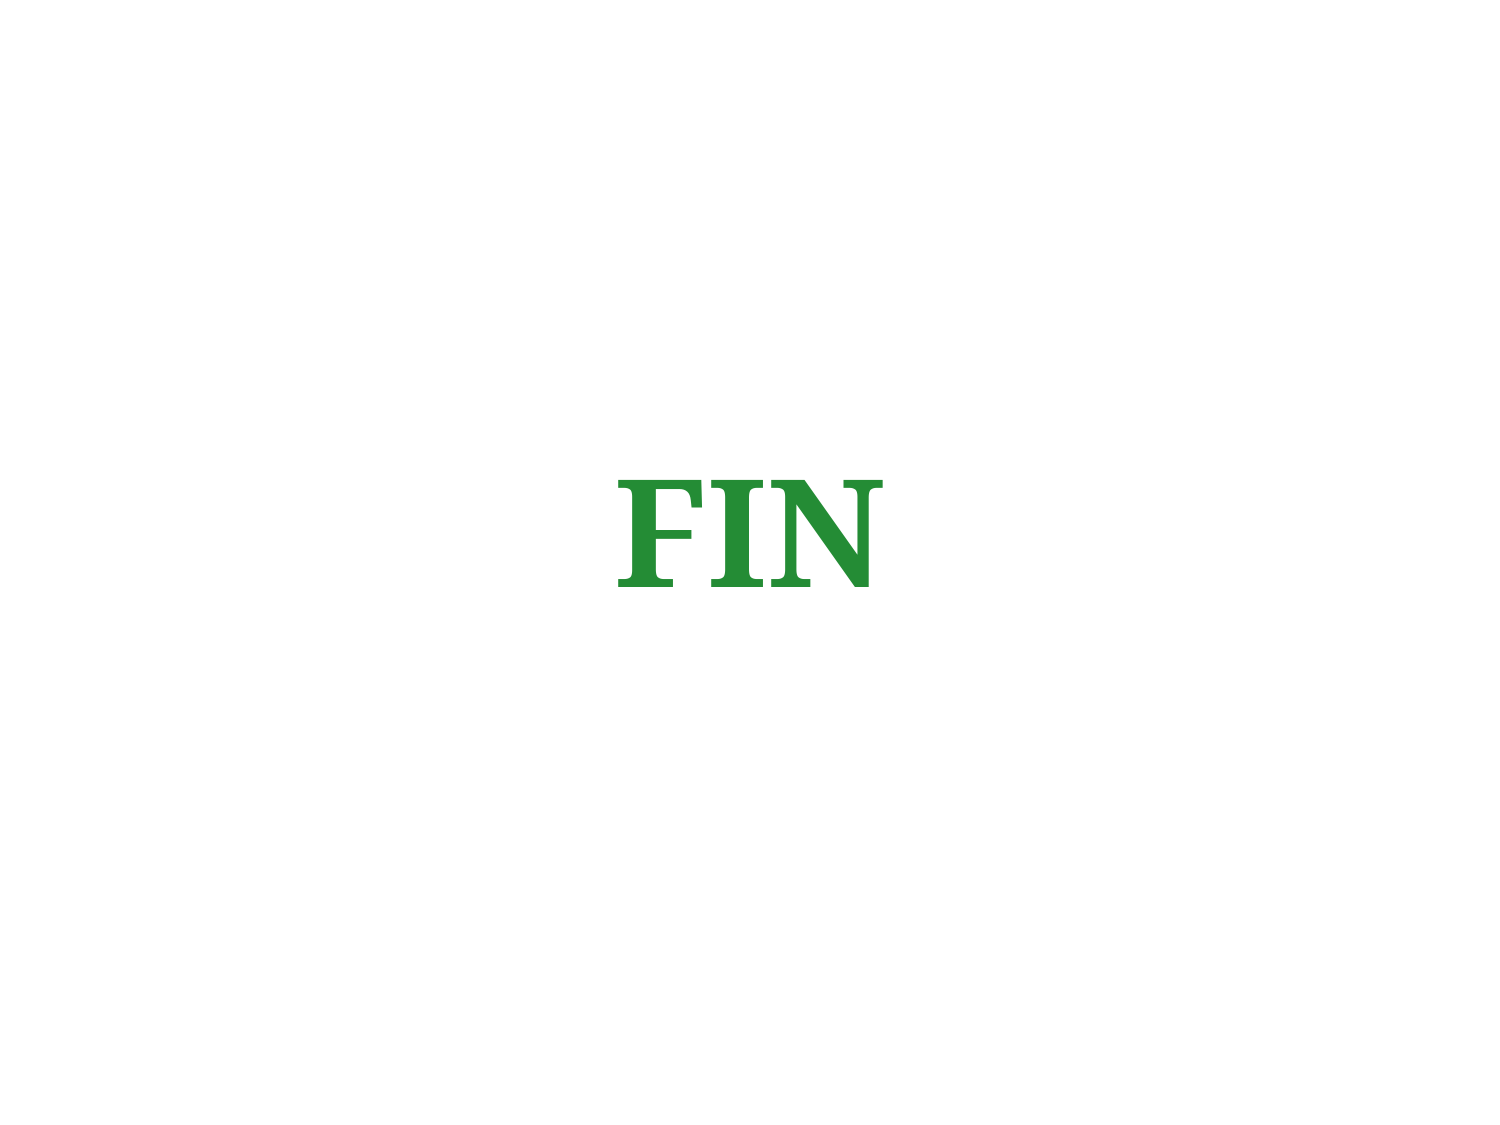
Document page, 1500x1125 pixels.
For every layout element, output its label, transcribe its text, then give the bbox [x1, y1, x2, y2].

title FIN [0, 445, 1500, 633]
